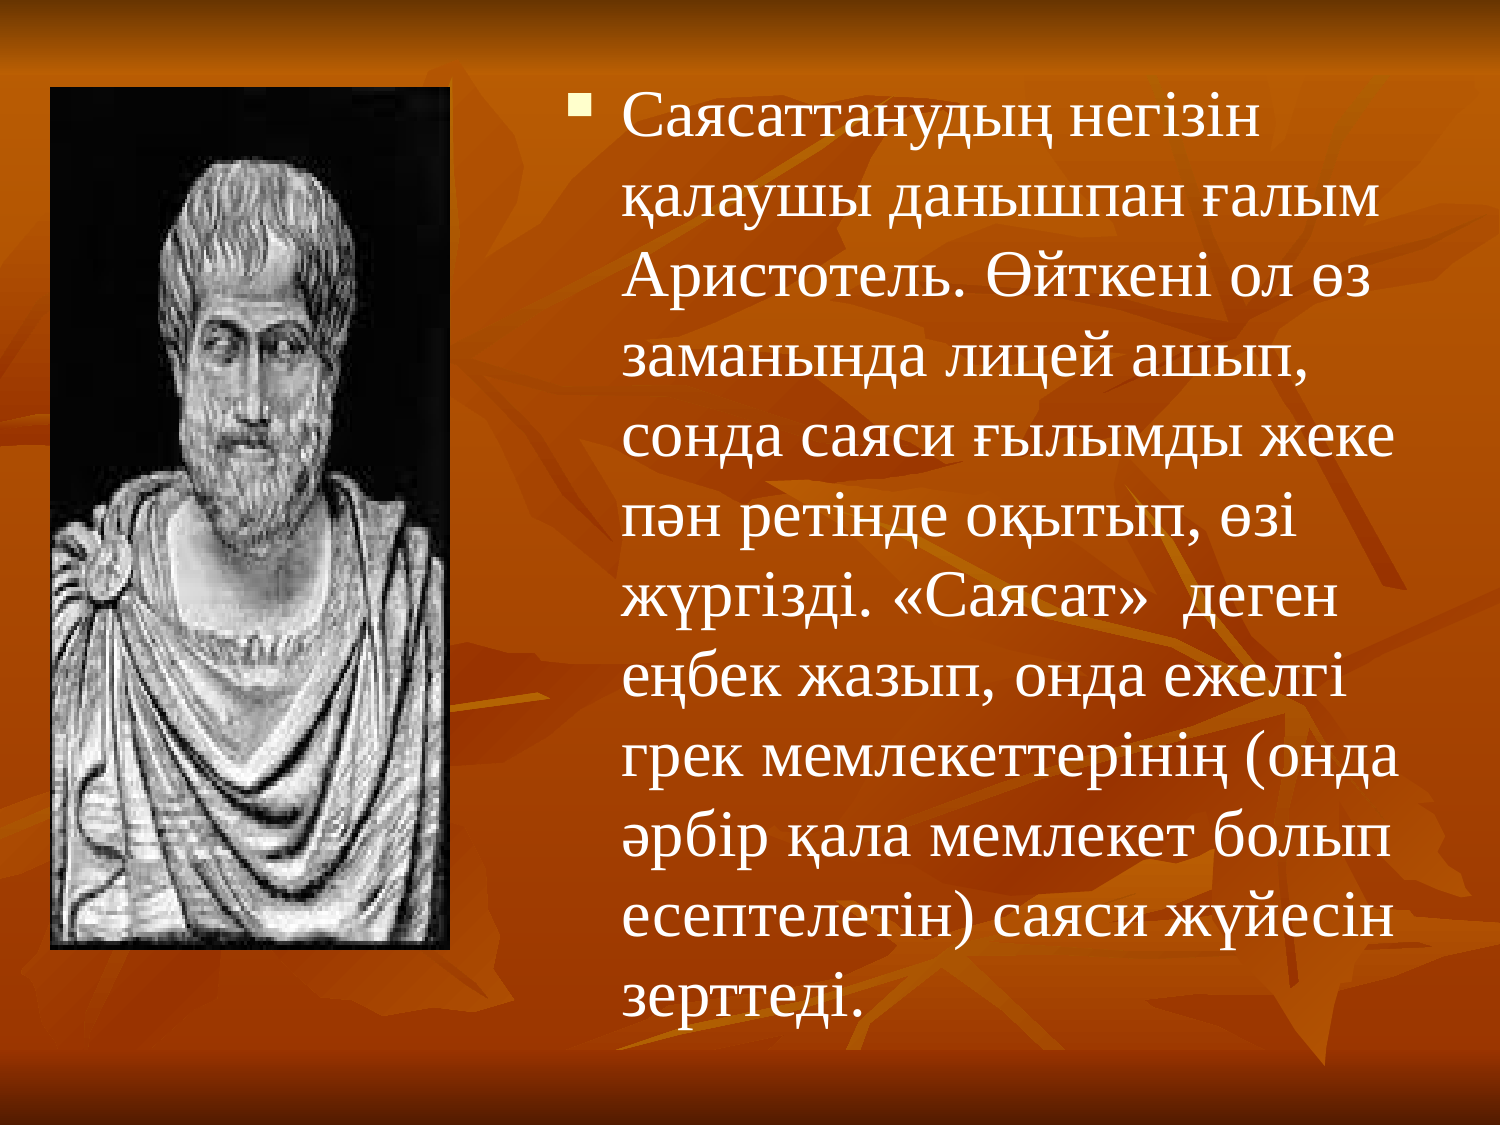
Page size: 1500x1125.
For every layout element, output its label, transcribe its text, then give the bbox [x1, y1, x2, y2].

picture [49, 87, 451, 951]
list Саясаттанудың негізін қалаушы данышпан ғалым Аристотель. Өйткені ол өз заманында лицей ашып, сонда саяси ғылымды жеке пән ретінде оқытып, өзі жүргізді. «Саясат» деген еңбек жазып, онда ежелгі грек мемлекеттерінің (онда әрбір қала мемлекет болып есептелетін) саяси жүйесін зерттеді. [549, 62, 1500, 1076]
